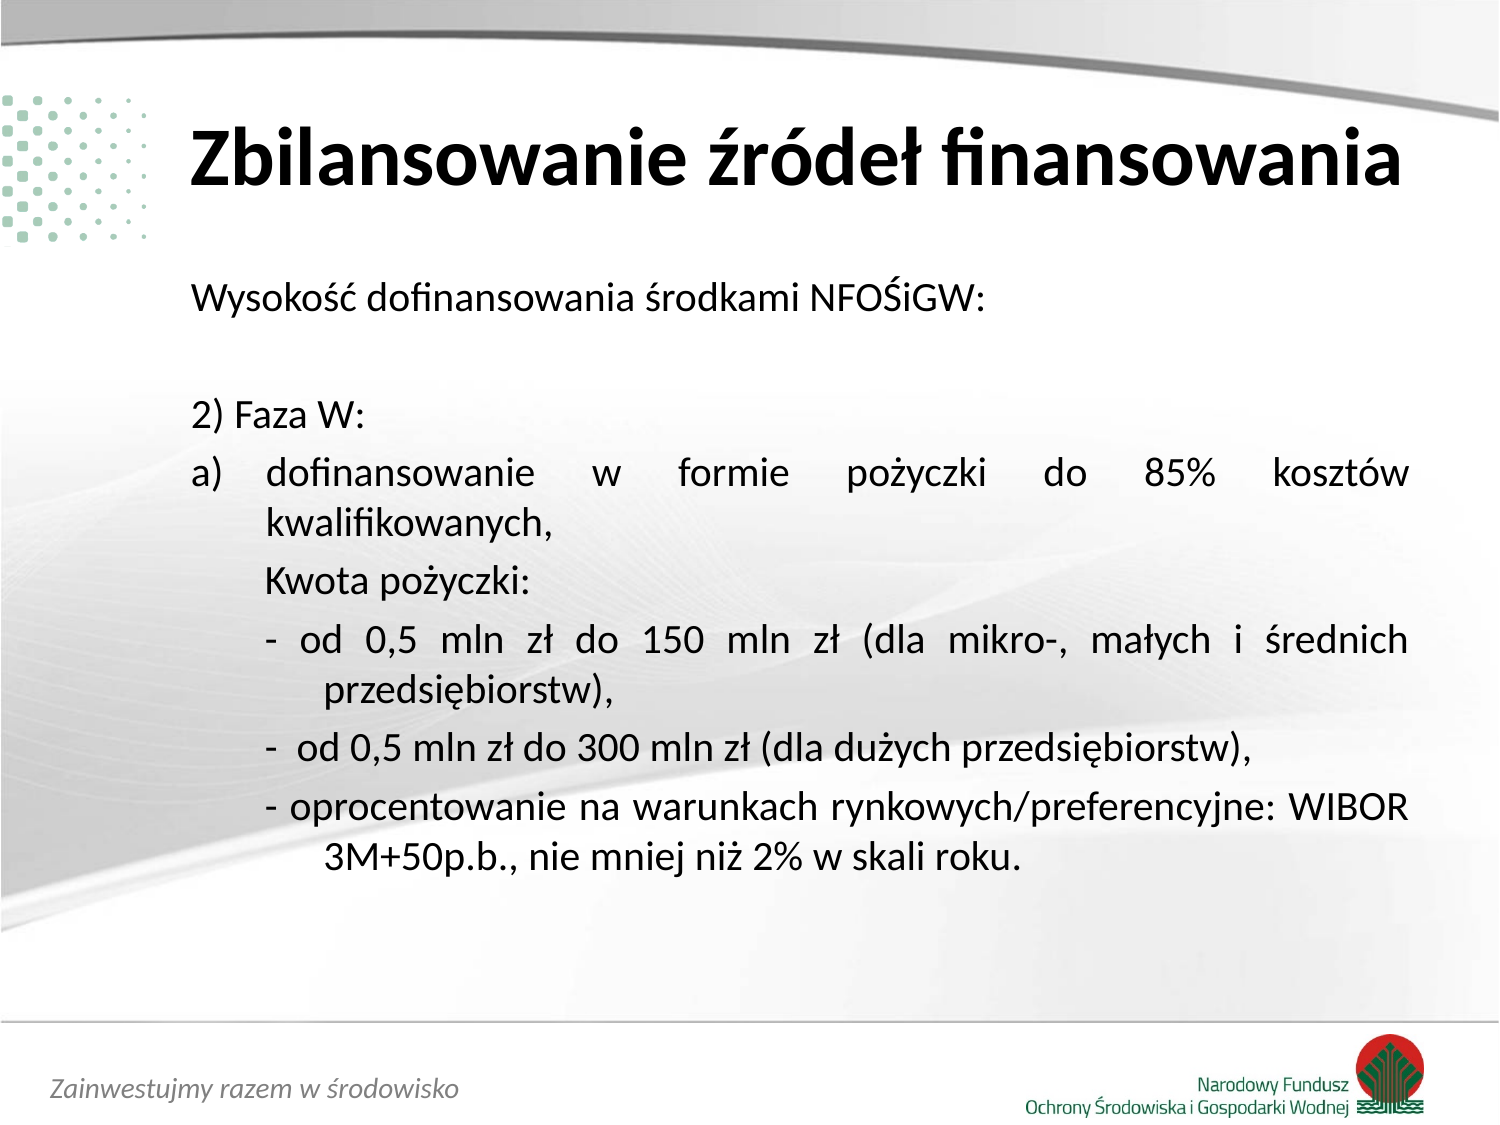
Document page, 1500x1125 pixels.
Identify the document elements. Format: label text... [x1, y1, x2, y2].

picture [1026, 1034, 1424, 1118]
picture [0, 0, 1499, 1023]
list Wysokość dofinansowania środkami NFOŚiGW: 2) Faza W: dofinansowanie w formie pożyczki do 85% kosztów kwalifikowanych, Kwota pożyczki: - od 0,5 mln zł do 150 mln zł (dla mikro-, małych i średnich przedsiębiorstw), - od 0,5 mln zł do 300 mln zł (dla dużych przedsiębiorstw), - oprocentowanie na warunkach rynkowych/preferencyjne: WIBOR 3M+50p.b., nie mniej niż 2% w skali roku. [175, 262, 1425, 1005]
title Zbilansowanie źródeł finansowania [175, 58, 1425, 247]
